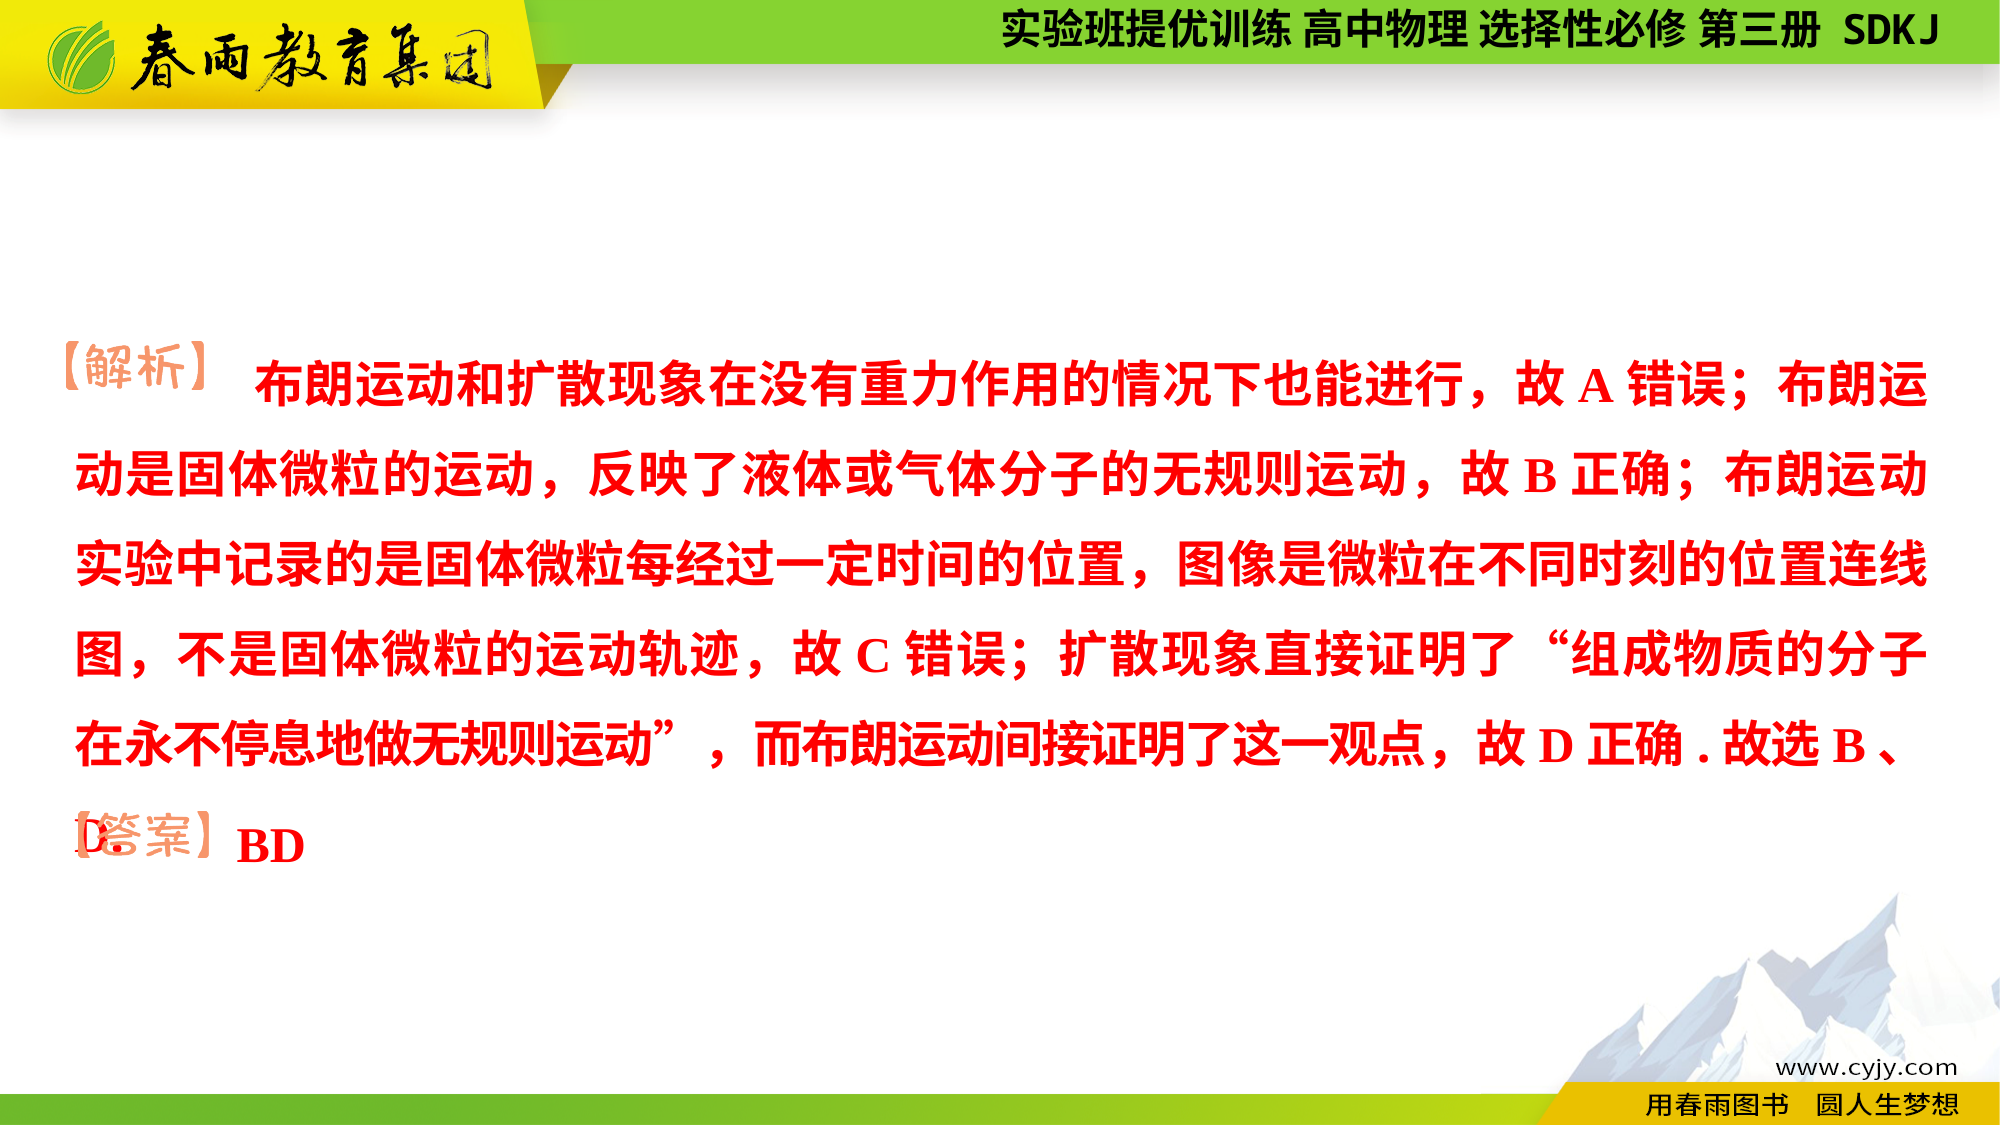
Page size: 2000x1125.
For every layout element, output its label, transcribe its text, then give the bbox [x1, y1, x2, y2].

picture [0, 0, 2000, 1125]
list 布朗运动和扩散现象在没有重力作用的情况下也能进行，故A错误；布朗运动是固体微粒的运动，反映了液体或气体分子的无规则运动，故B正确；布朗运动实验中记录的是固体微粒每经过一定时间的位置，图像是微粒在不同时刻的位置连线图，不是固体微粒的运动轨迹，故C错误；扩散现象直接证明了“组成物质的分子在永不停息地做无规则运动”，而布朗运动间接证明了这一观点，故D正确.故选B、D. [59, 314, 1944, 773]
text_box BD [59, 775, 1944, 881]
